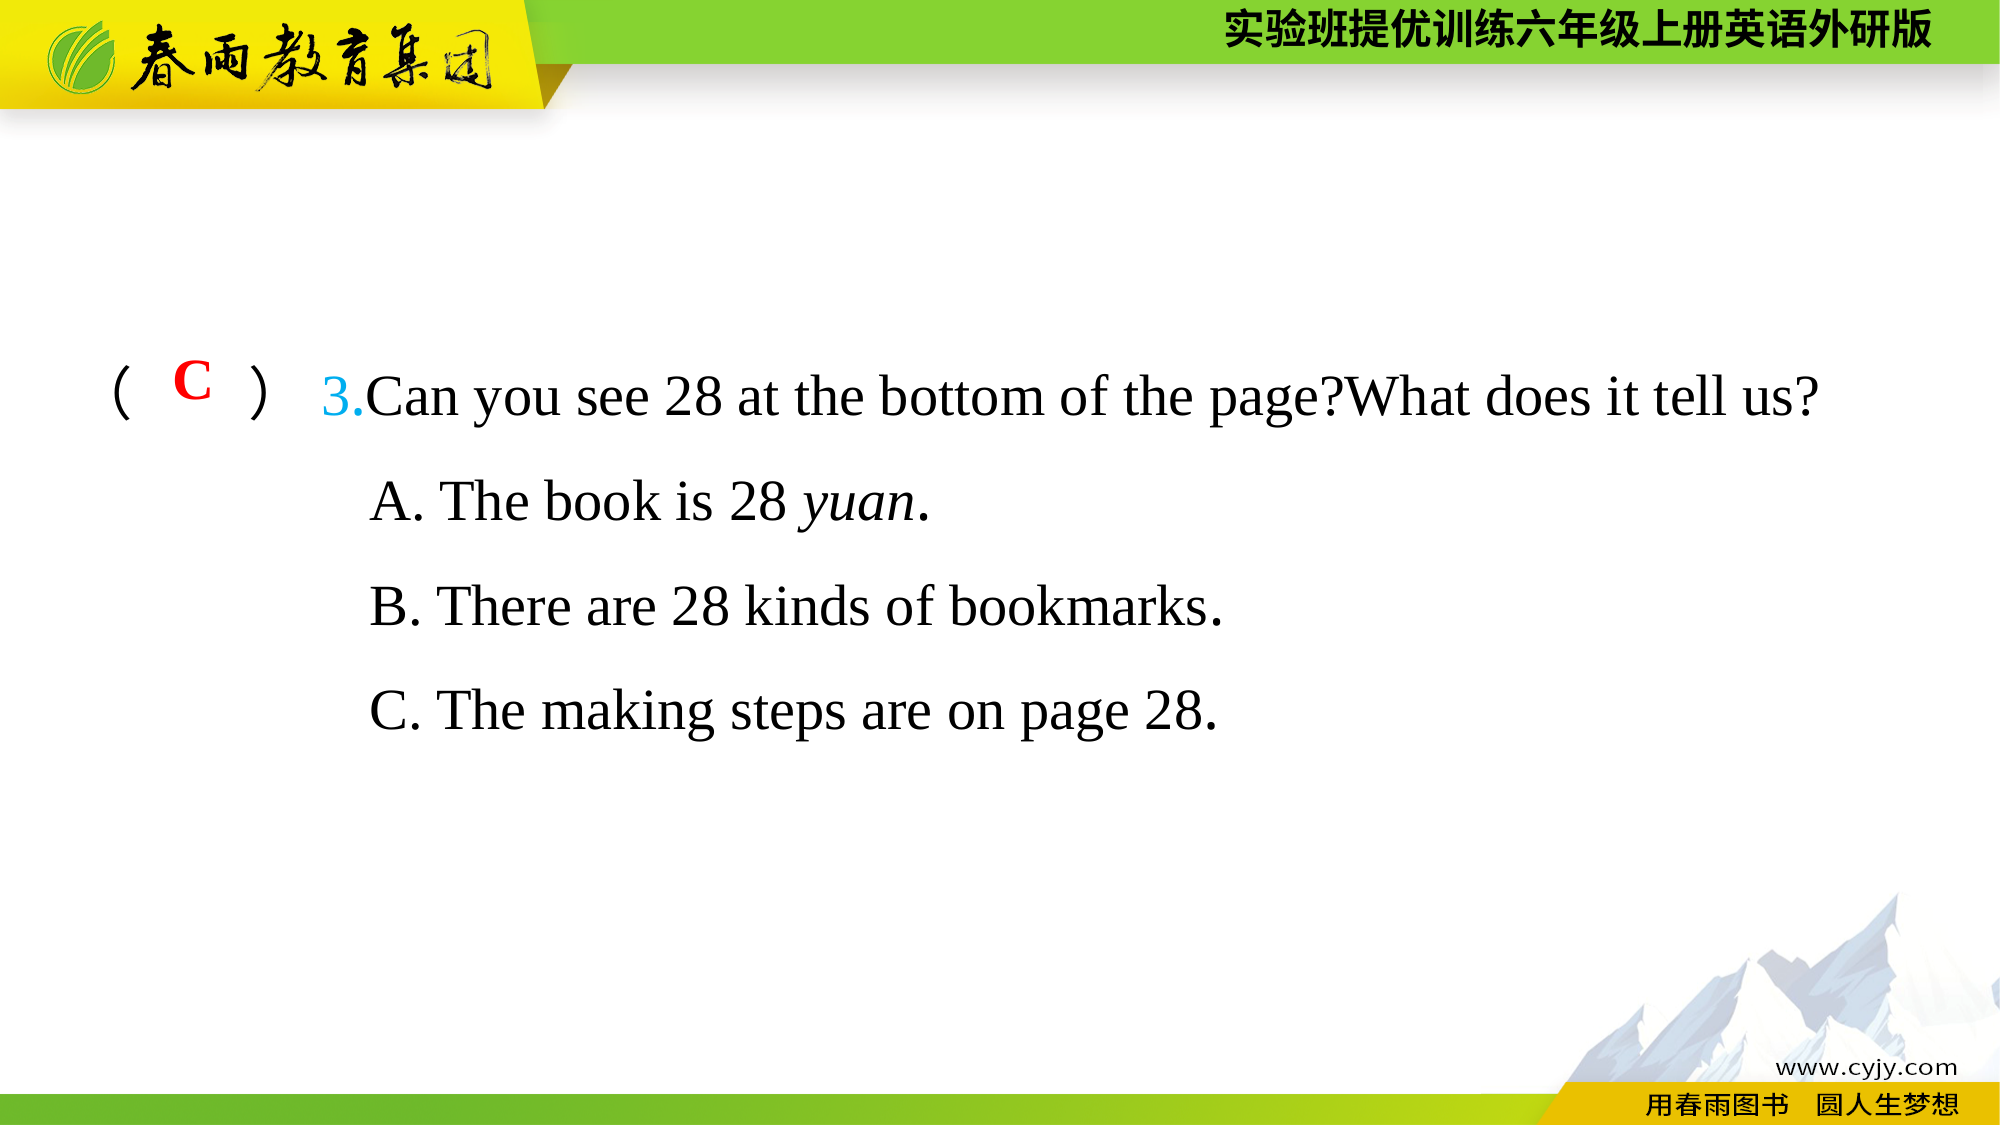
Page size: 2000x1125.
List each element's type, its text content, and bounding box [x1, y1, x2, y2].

picture [0, 0, 2000, 1125]
text_box C [157, 334, 244, 419]
list （ ）3.Can you see 28 at the bottom of the page?What does it tell us? A. The book is 28 yuan. B. There are 28 kinds of bookmarks. C. The making steps are on page 28. [59, 314, 1944, 741]
